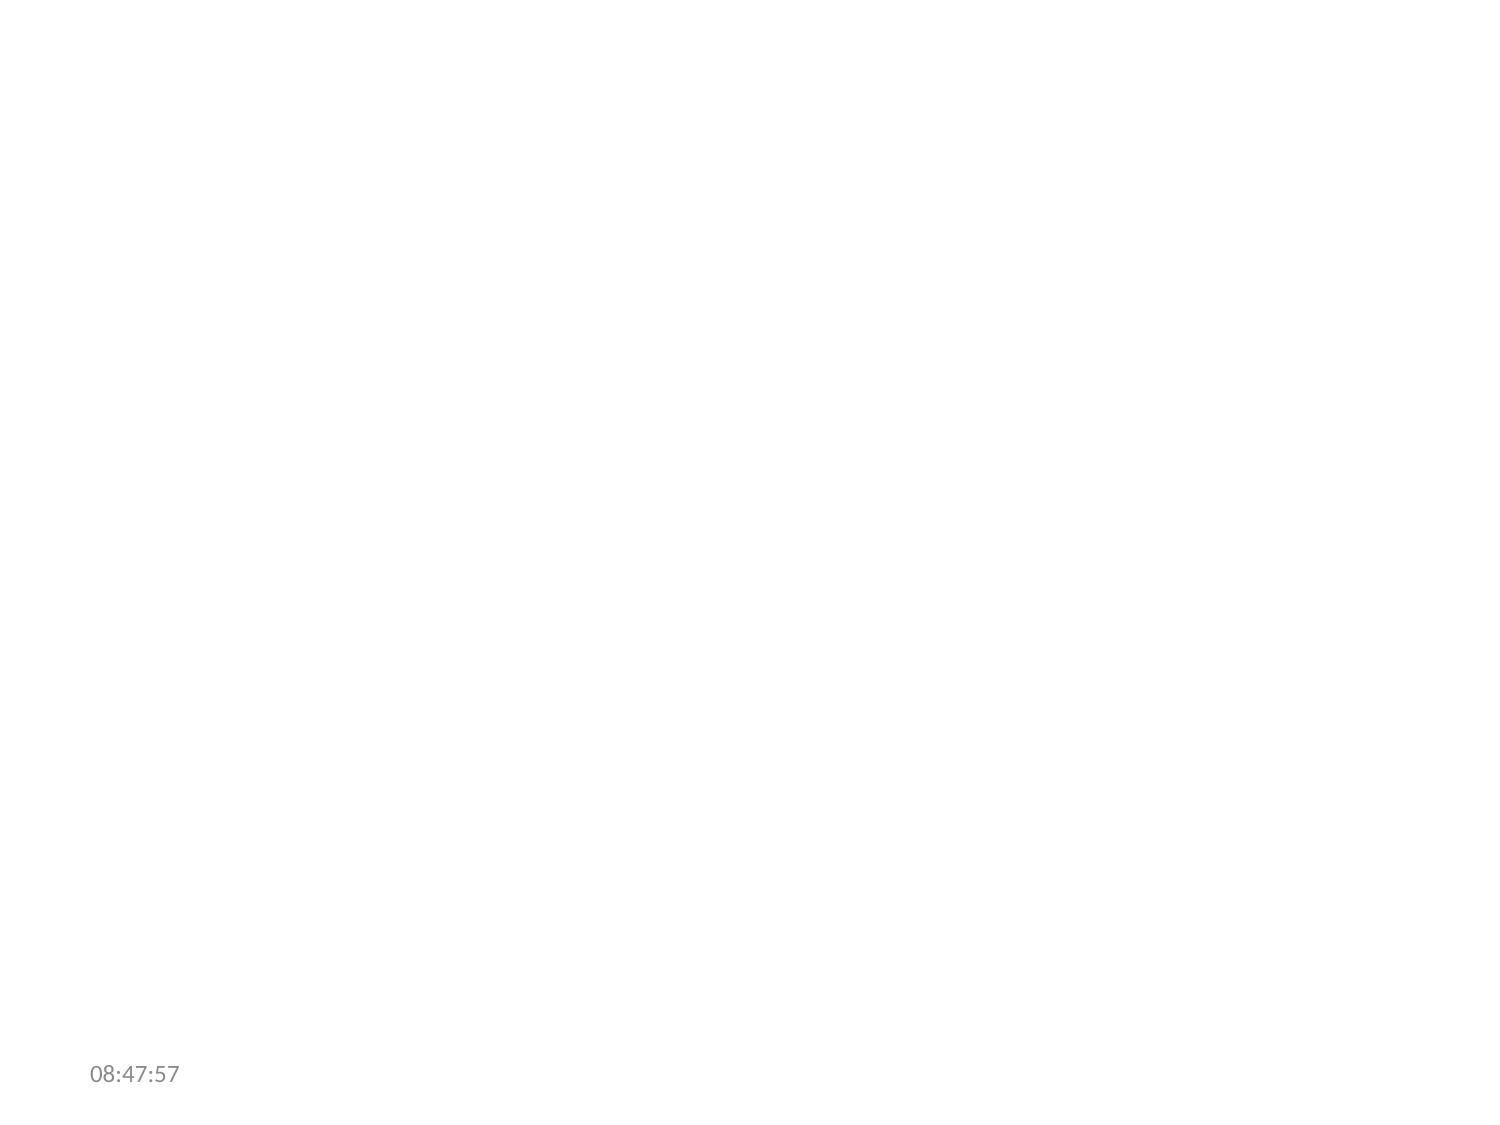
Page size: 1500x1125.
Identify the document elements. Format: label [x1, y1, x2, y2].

slide_number [75, 1042, 425, 1103]
